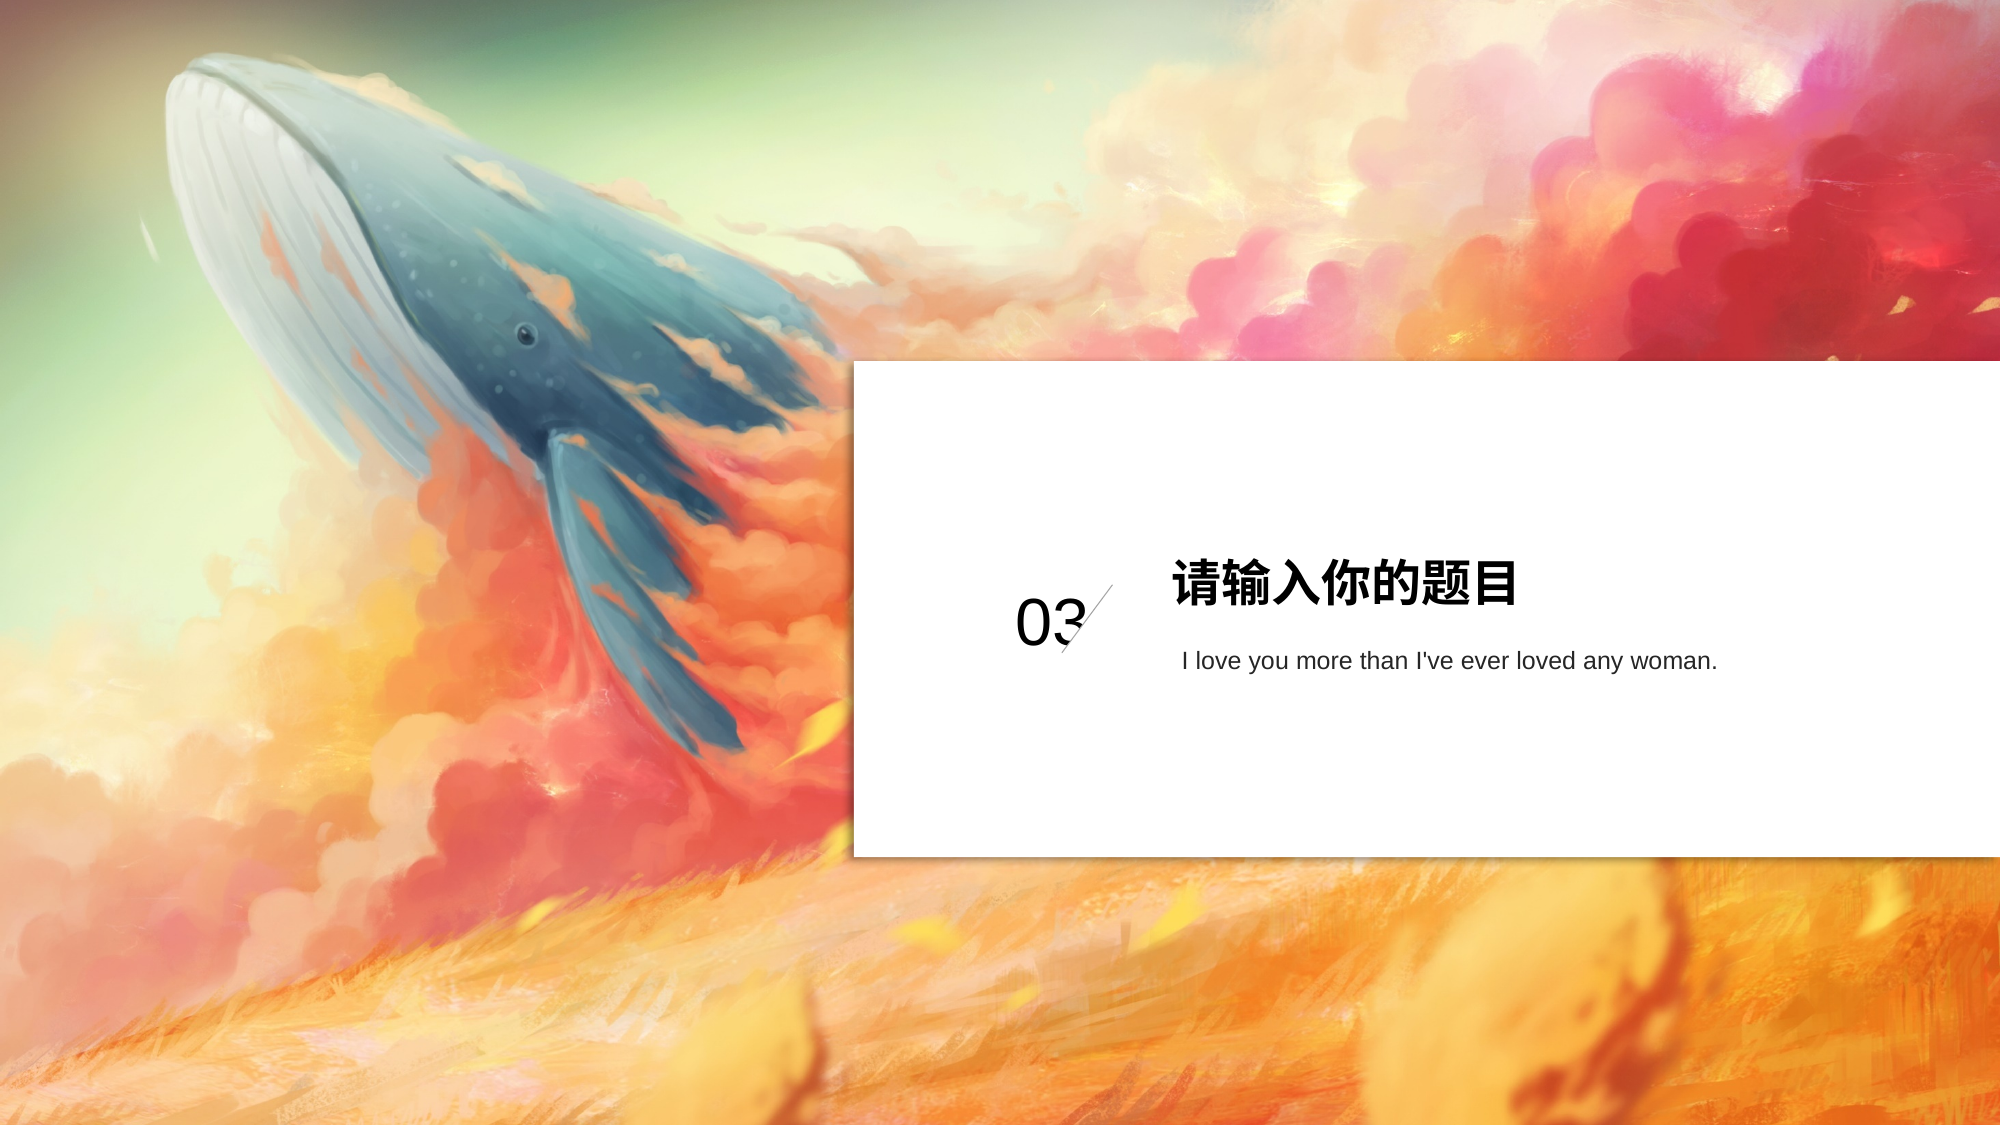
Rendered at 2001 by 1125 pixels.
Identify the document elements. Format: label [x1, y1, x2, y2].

text_box [999, 570, 1113, 667]
picture [0, 0, 2000, 1125]
